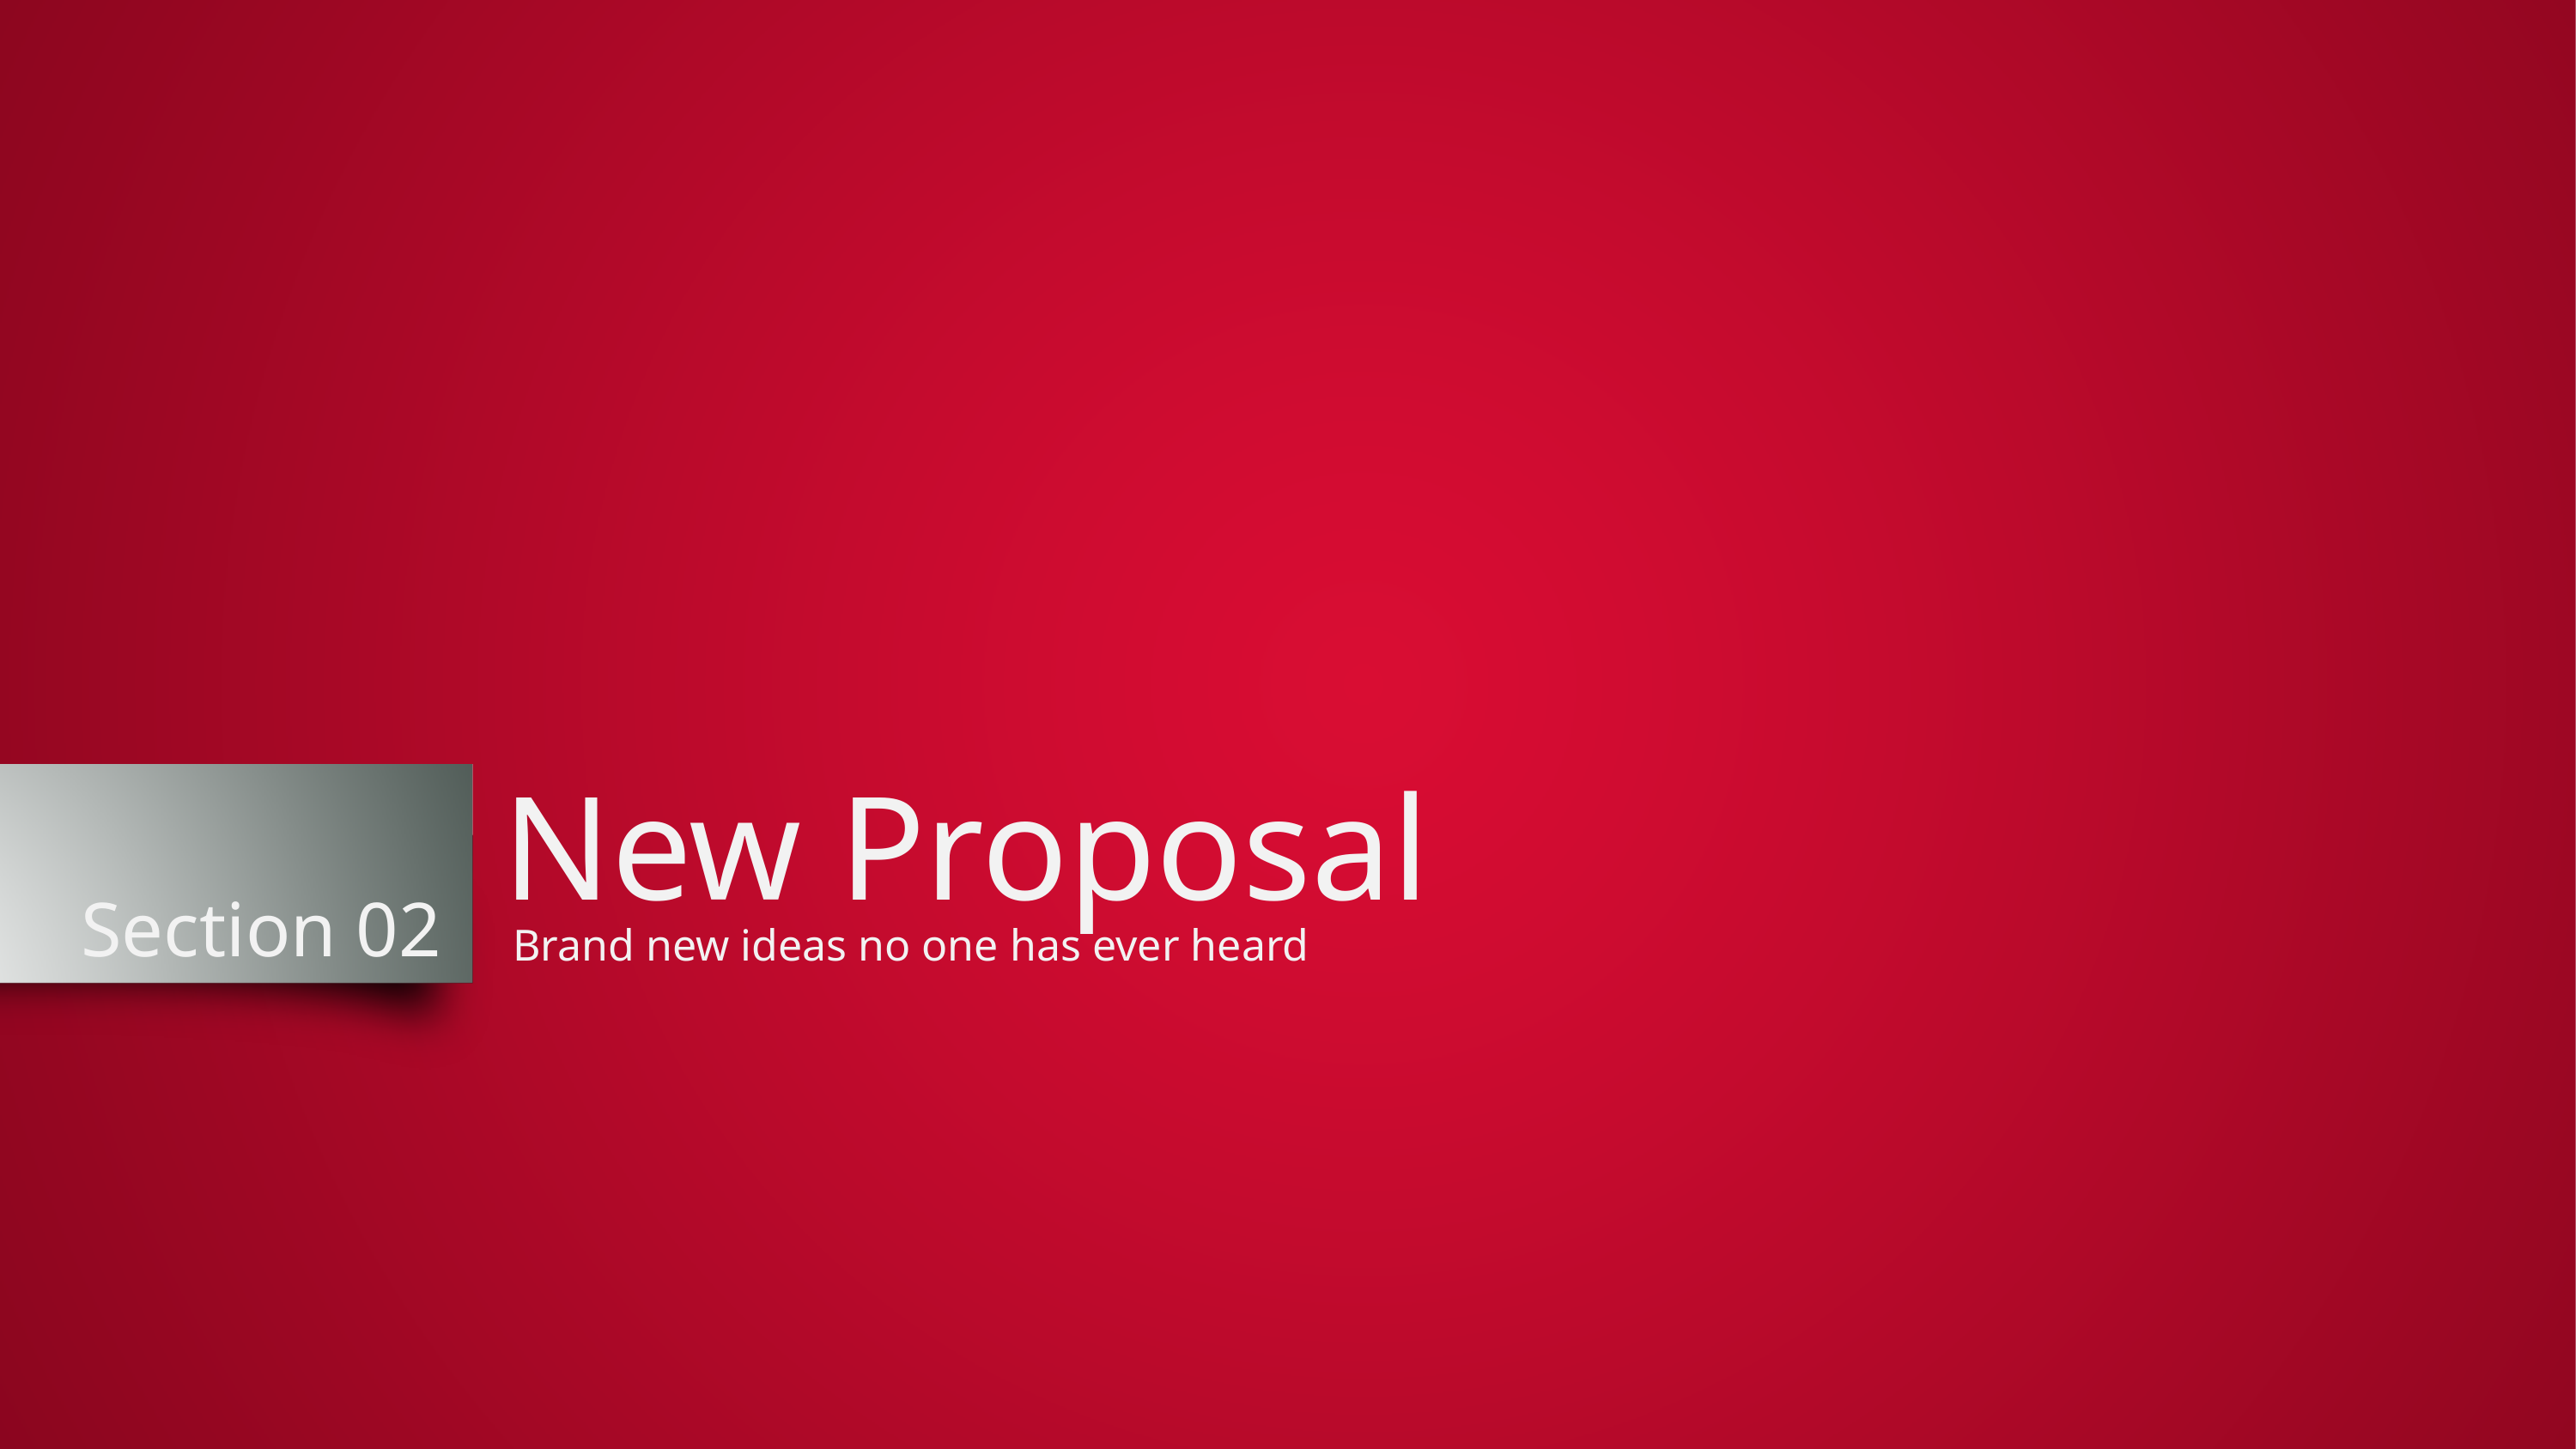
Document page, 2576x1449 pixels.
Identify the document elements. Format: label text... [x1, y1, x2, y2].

list Section 02 [49, 885, 454, 979]
title New Proposal [489, 738, 2422, 937]
subtitle Brand new ideas no one has ever heard [500, 917, 2432, 1002]
picture [0, 0, 2576, 1449]
